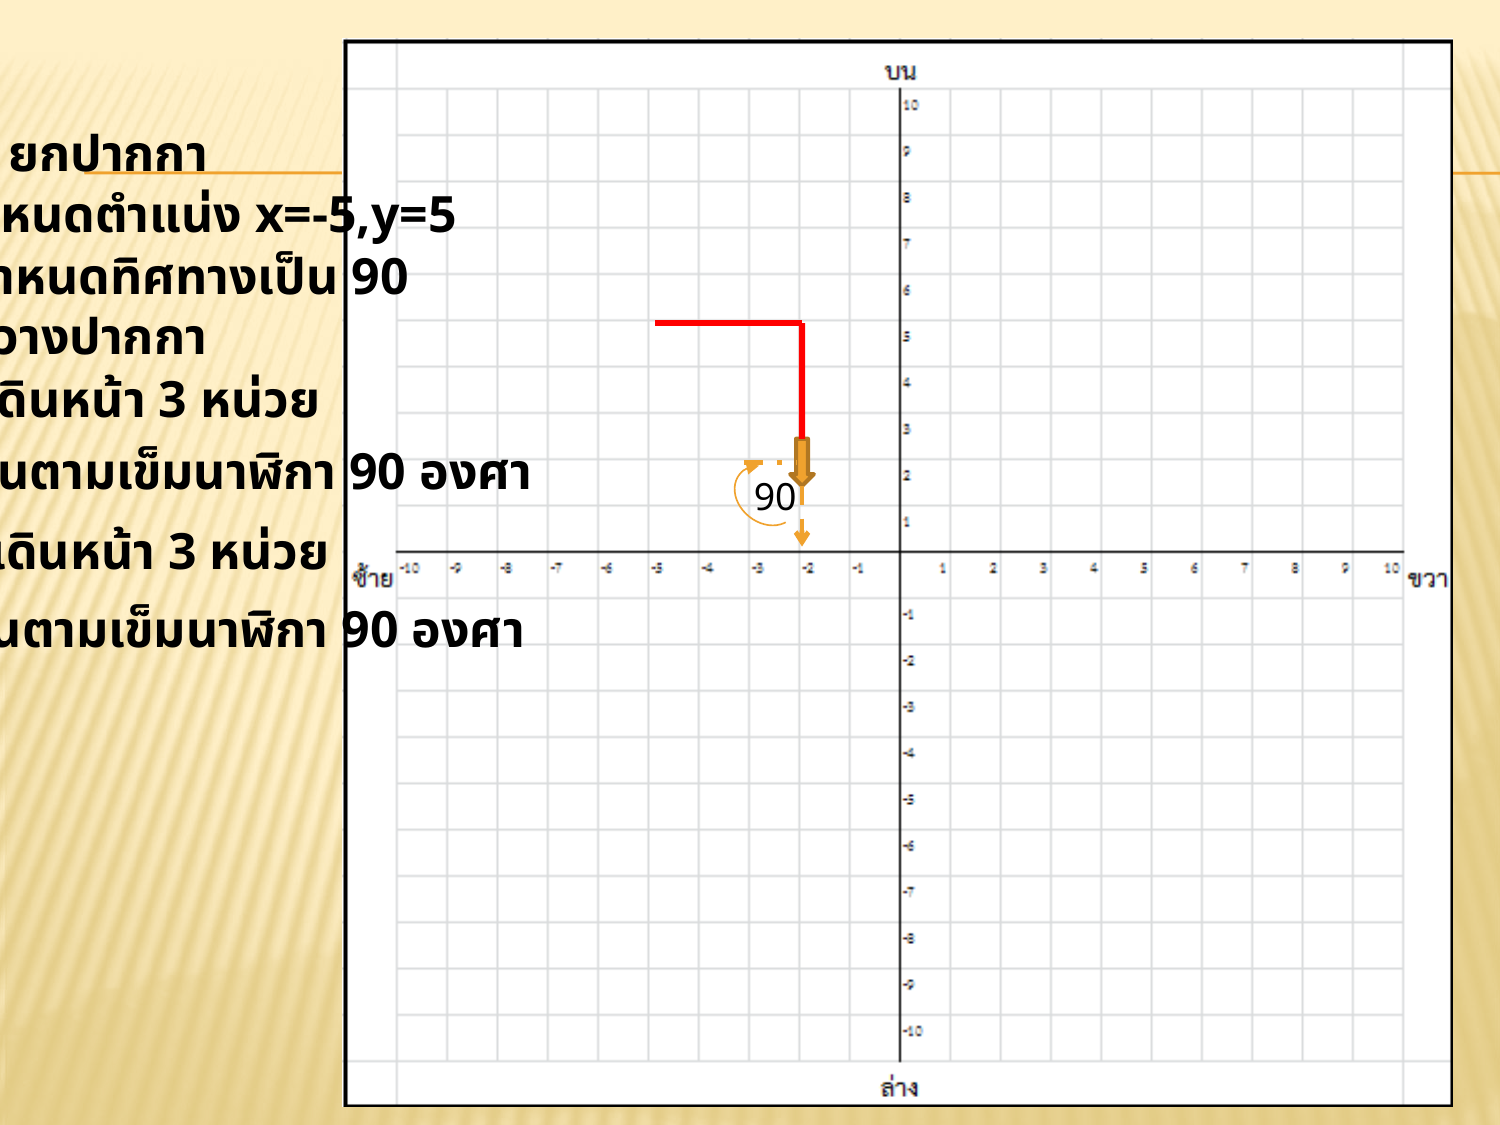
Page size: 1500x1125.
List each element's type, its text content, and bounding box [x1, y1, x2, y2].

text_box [10, 465, 805, 666]
text_box วางปากกา [0, 296, 222, 360]
text_box กำหนดทิศทางเป็น 90 [0, 237, 332, 312]
text_box กำหนดตำแน่ง x=-5,y=5 [0, 175, 332, 237]
text_box หมุนตามเข็มนาฬิกา 90 องศา [0, 432, 332, 479]
text_box ยกปากกา [0, 113, 223, 175]
text_box เดินหน้า 3 หน่วย [0, 360, 332, 432]
picture [341, 38, 1453, 1107]
